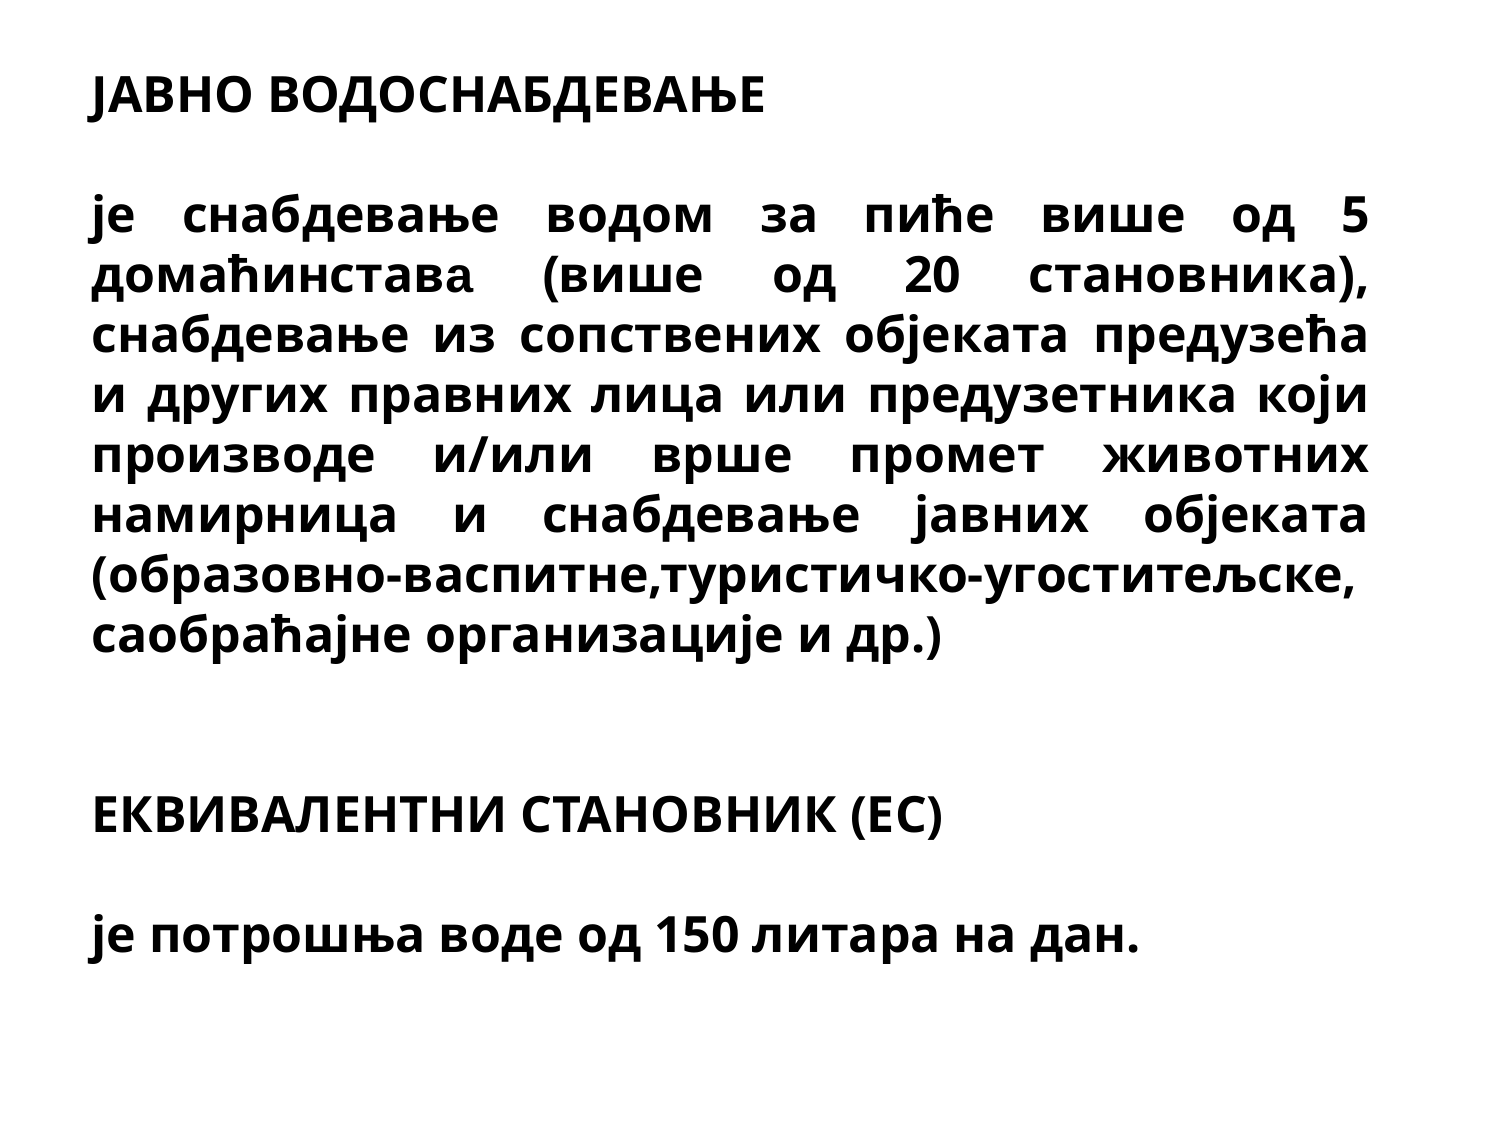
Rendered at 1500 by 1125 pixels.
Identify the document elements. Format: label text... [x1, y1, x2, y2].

text_box ЈАВНО ВОДОСНАБДЕВАЊЕ је снабдевање водом за пиће више од 5 домаћинстава (више од 20 становника), снабдевање из сопствених објеката предузећа и других правних лица или предузетника који производе и/или врше промет животних намирница и снабдевање јавних објеката (образовно-васпитне,туристичко-угоститељске, саобраћајне организације и др.) ЕКВИВАЛЕНТНИ СТАНОВНИК (ЕС) је потрошња воде од 150 литара на дан. [76, 54, 1385, 970]
